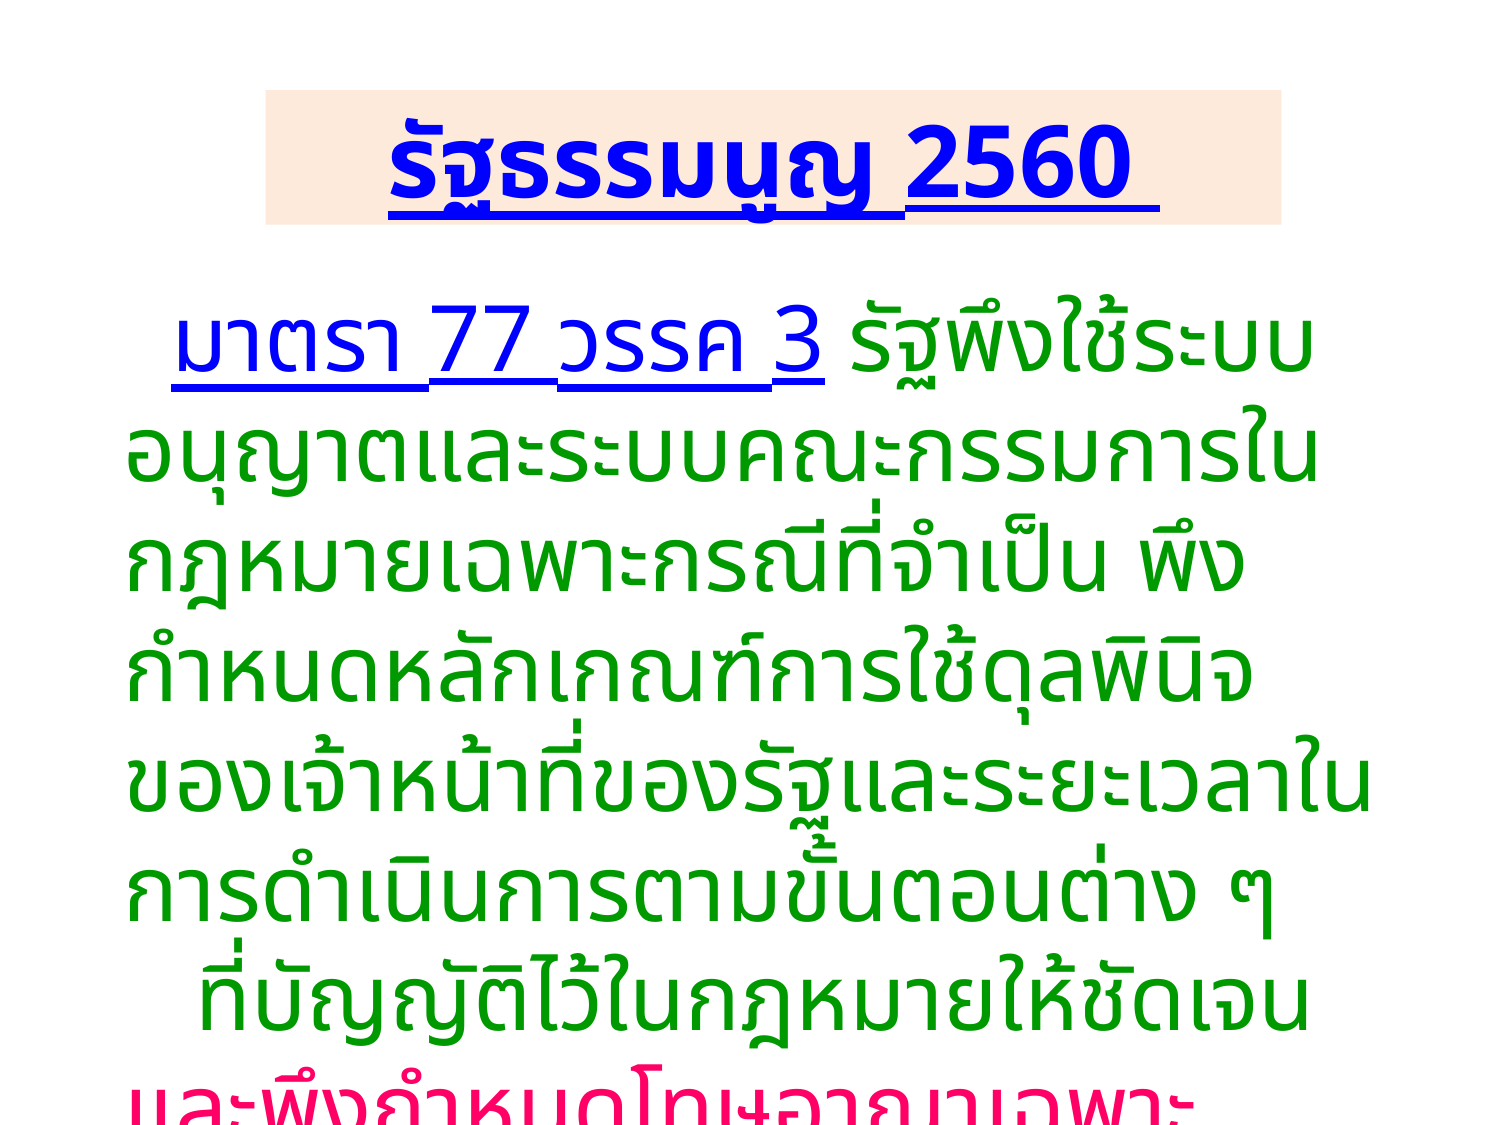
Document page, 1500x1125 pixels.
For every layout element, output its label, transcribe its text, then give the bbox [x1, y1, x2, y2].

text_box รัฐธรรมนูญ 2560 [265, 90, 1282, 225]
text_box มาตรา 77 วรรค 3 รัฐพึงใช้ระบบอนุญาตและระบบคณะกรรมการในกฎหมายเฉพาะกรณีที่จำเป็น พึงกำหนดหลักเกณฑ์การใช้ดุลพินิจของเจ้าหน้าที่ของรัฐและระยะเวลาในการดำเนินการตามขั้นตอนต่าง ๆ ที่บัญญัติไว้ในกฎหมายให้ชัดเจน และพึงกำหนดโทษอาญาเฉพาะความผิดร้ายแรง [109, 272, 1400, 1125]
